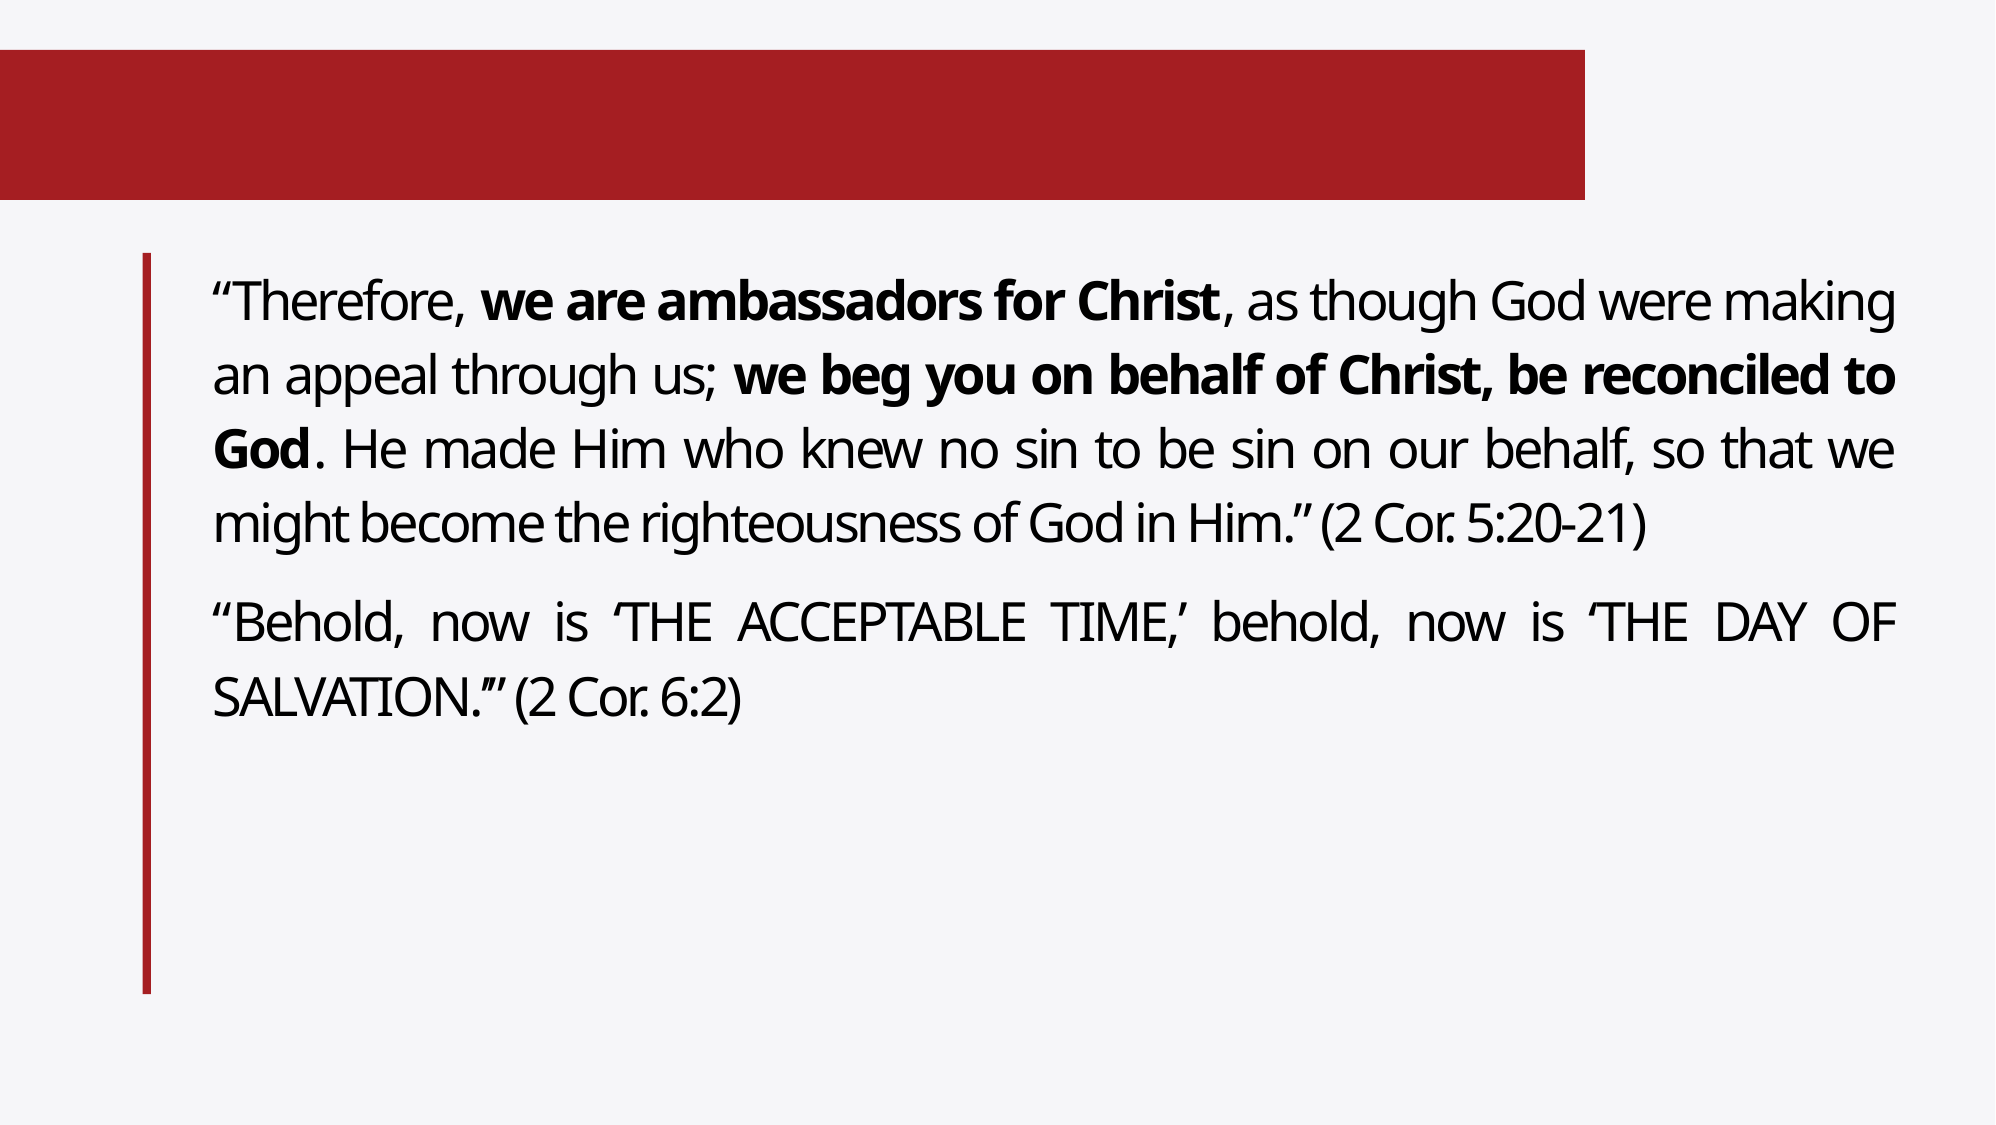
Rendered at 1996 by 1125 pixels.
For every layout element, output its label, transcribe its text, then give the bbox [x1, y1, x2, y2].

subtitle “Therefore, we are ambassadors for Christ, as though God were making an appeal through us; we beg you on behalf of Christ, be reconciled to God. He made Him who knew no sin to be sin on our behalf, so that we might become the righteousness of God in Him.” (2 Cor. 5:20-21) “Behold, now is ‘THE ACCEPTABLE TIME,’ behold, now is ‘THE DAY OF SALVATION.’” (2 Cor. 6:2) [197, 249, 1910, 1000]
